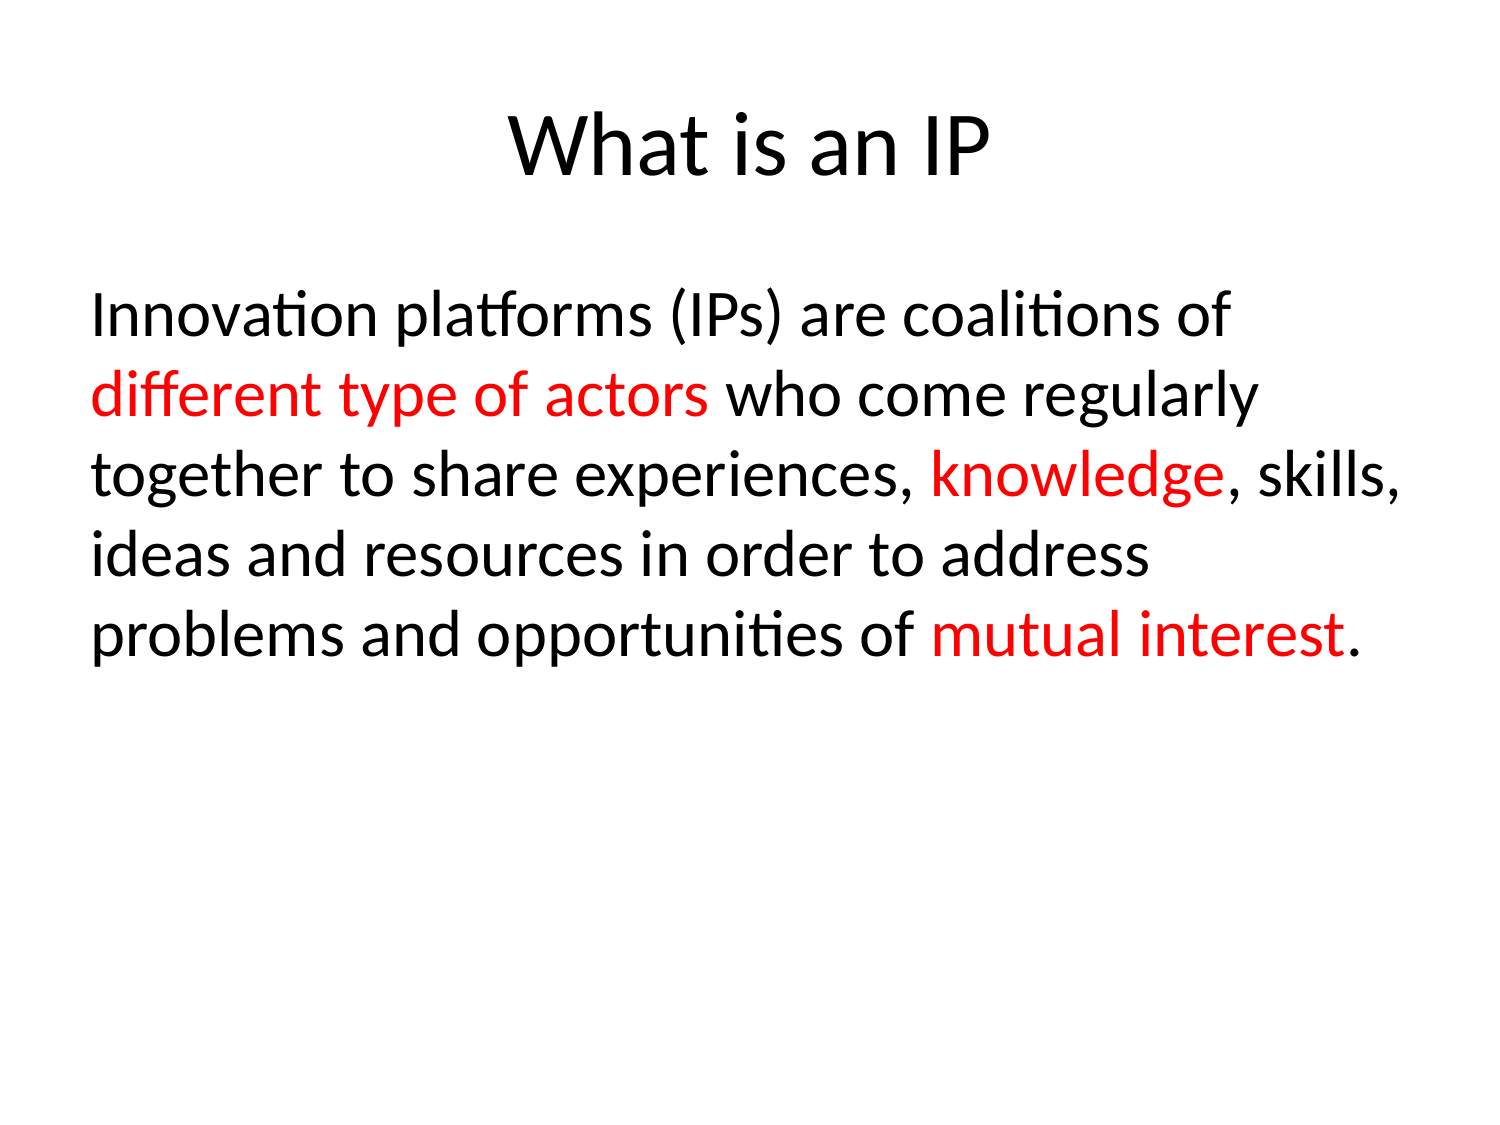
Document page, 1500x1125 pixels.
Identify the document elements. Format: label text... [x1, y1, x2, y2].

list Innovation platforms (IPs) are coalitions of different type of actors who come regularly together to share experiences, knowledge, skills, ideas and resources in order to address problems and opportunities of mutual interest. [75, 262, 1425, 1005]
title What is an IP [75, 45, 1425, 233]
